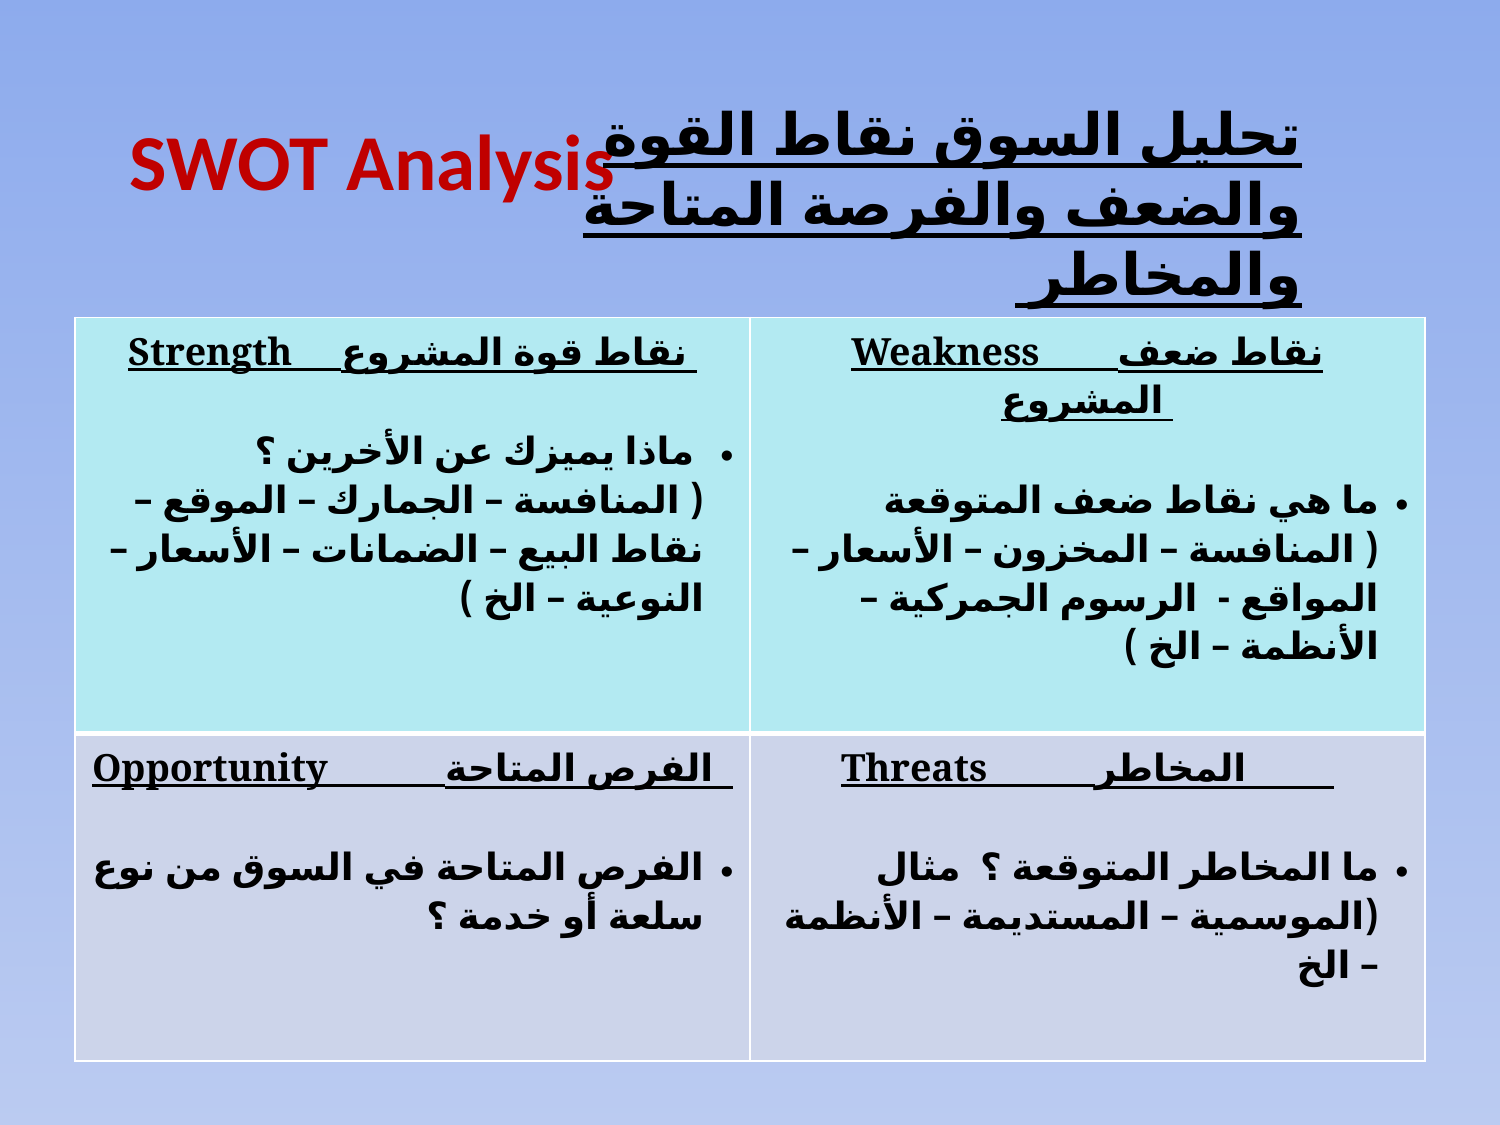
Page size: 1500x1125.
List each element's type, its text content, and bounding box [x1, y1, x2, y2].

title SWOT Analysis [64, 78, 615, 232]
table_cell Opportunity الفرص المتاحة الفرص المتاحة في السوق من نوع سلعة أو خدمة ؟ [76, 736, 749, 1060]
table_header Strength نقاط قوة المشروع ماذا يميزك عن الأخرين ؟ ( المنافسة – الجمارك – الموقع – نقاط البيع – الضمانات – الأسعار – النوعية – الخ ) [76, 318, 749, 731]
table_header Weakness نقاط ضعف المشروع ما هي نقاط ضعف المتوقعة ( المنافسة – المخزون – الأسعار – المواقع - الرسوم الجمركية – الأنظمة – الخ ) [751, 318, 1424, 731]
text_box تحليل السوق نقاط القوة والضعف والفرصة المتاحة والمخاطر [537, 90, 1317, 315]
footer الدكتور عيسى قداده [437, 1042, 988, 1103]
table_cell Threats المخاطر ما المخاطر المتوقعة ؟ مثال (الموسمية – المستديمة – الأنظمة – الخ [751, 736, 1424, 1060]
slide_number 43 [1299, 1042, 1425, 1103]
